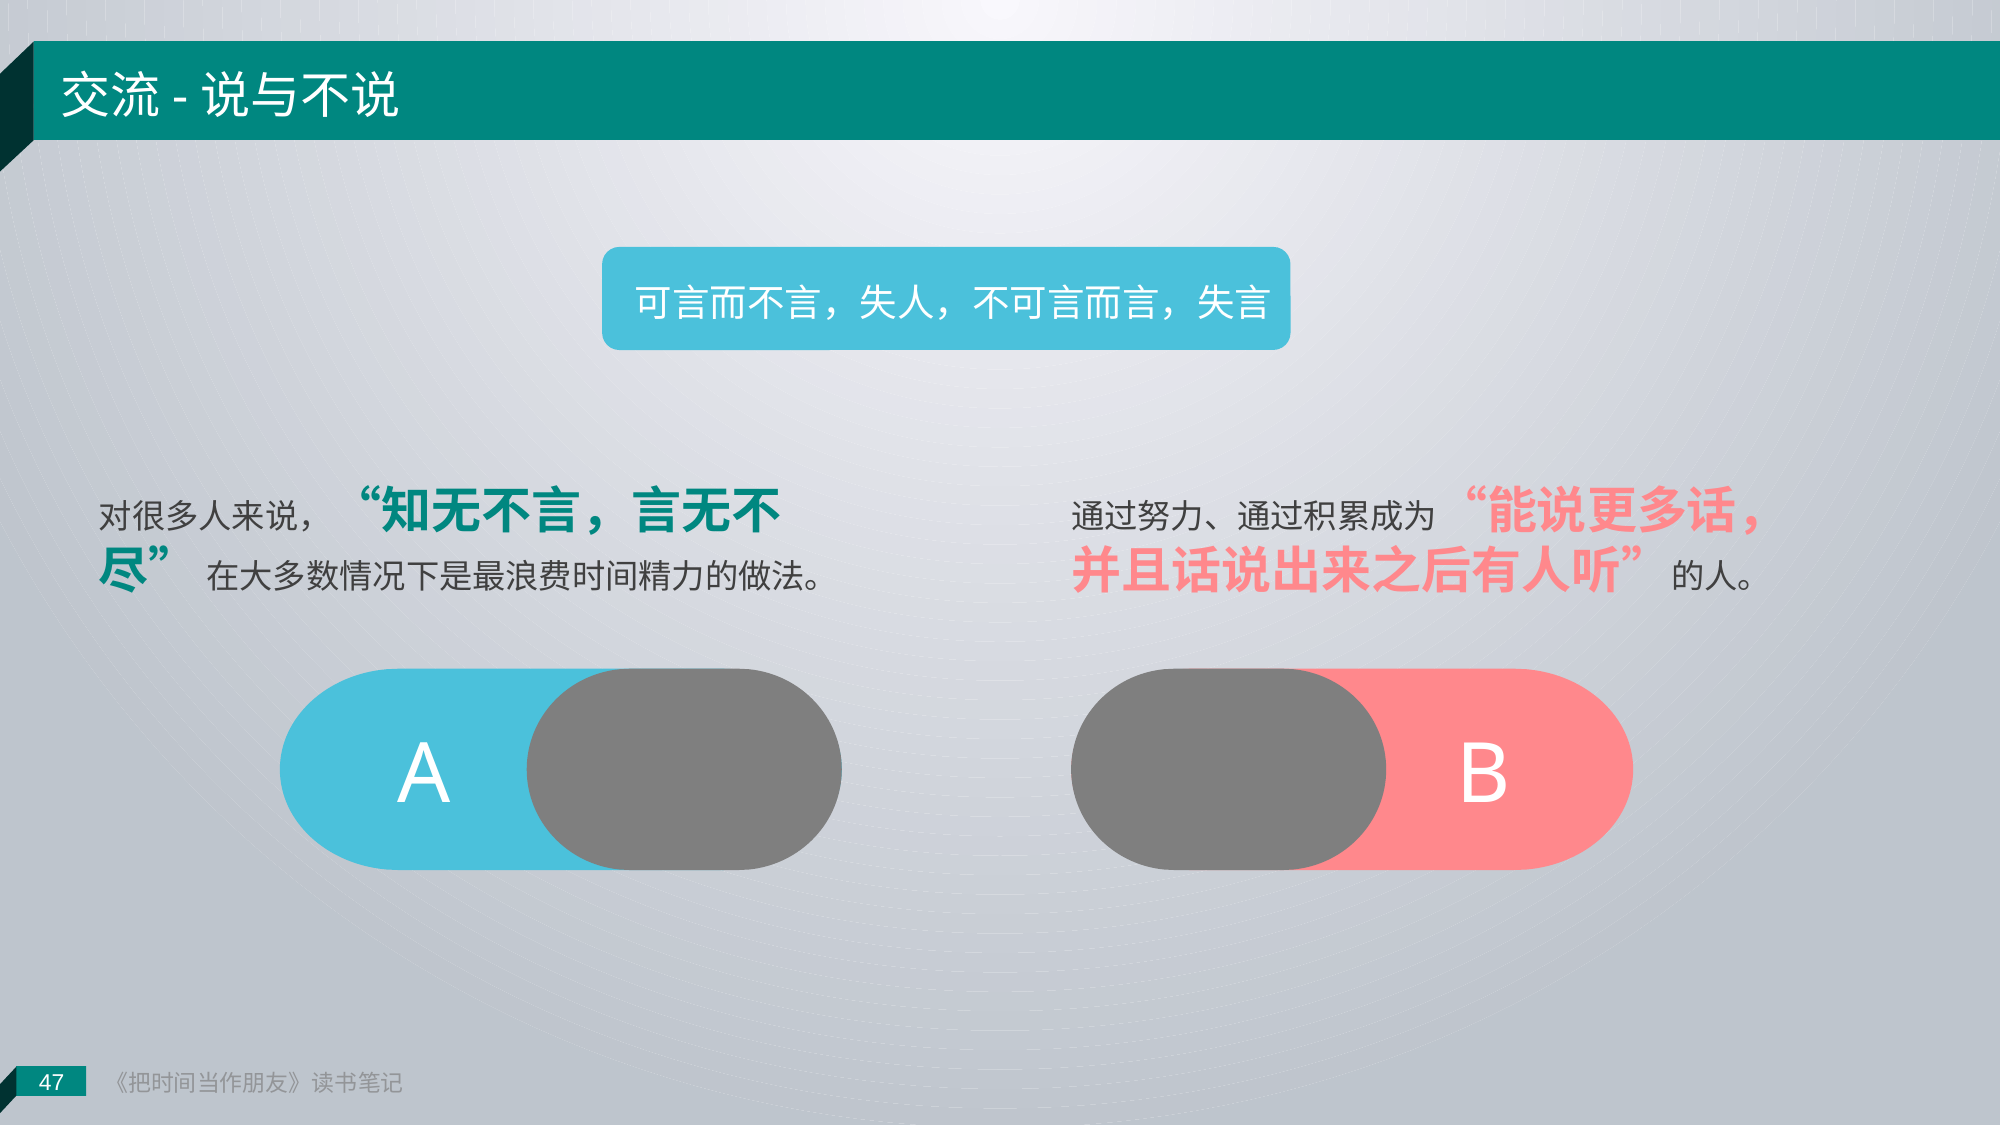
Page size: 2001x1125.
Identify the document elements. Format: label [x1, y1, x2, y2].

text_box [1071, 668, 1634, 871]
text_box [0, 41, 2000, 1117]
text_box [279, 668, 842, 871]
text_box [602, 246, 1291, 350]
